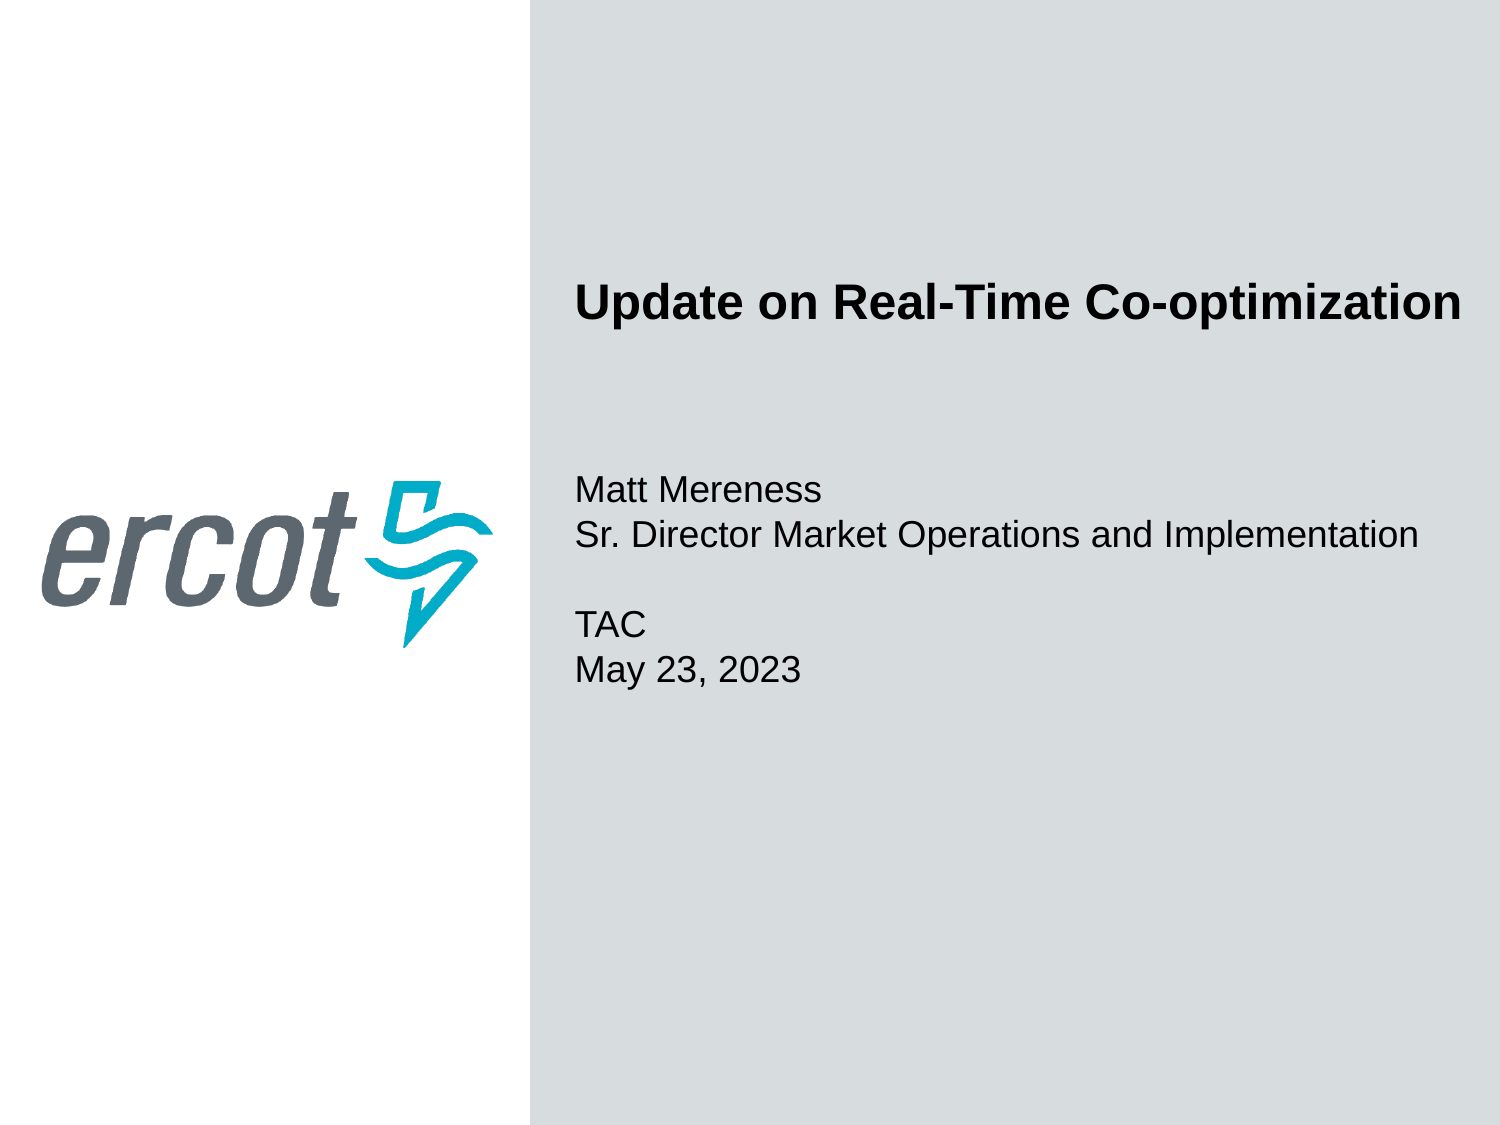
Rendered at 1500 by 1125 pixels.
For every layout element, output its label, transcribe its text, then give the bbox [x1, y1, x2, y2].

picture [32, 471, 501, 654]
text_box Update on Real-Time Co-optimization Matt Mereness Sr. Director Market Operations and Implementation TAC May 23, 2023 [559, 262, 1486, 788]
